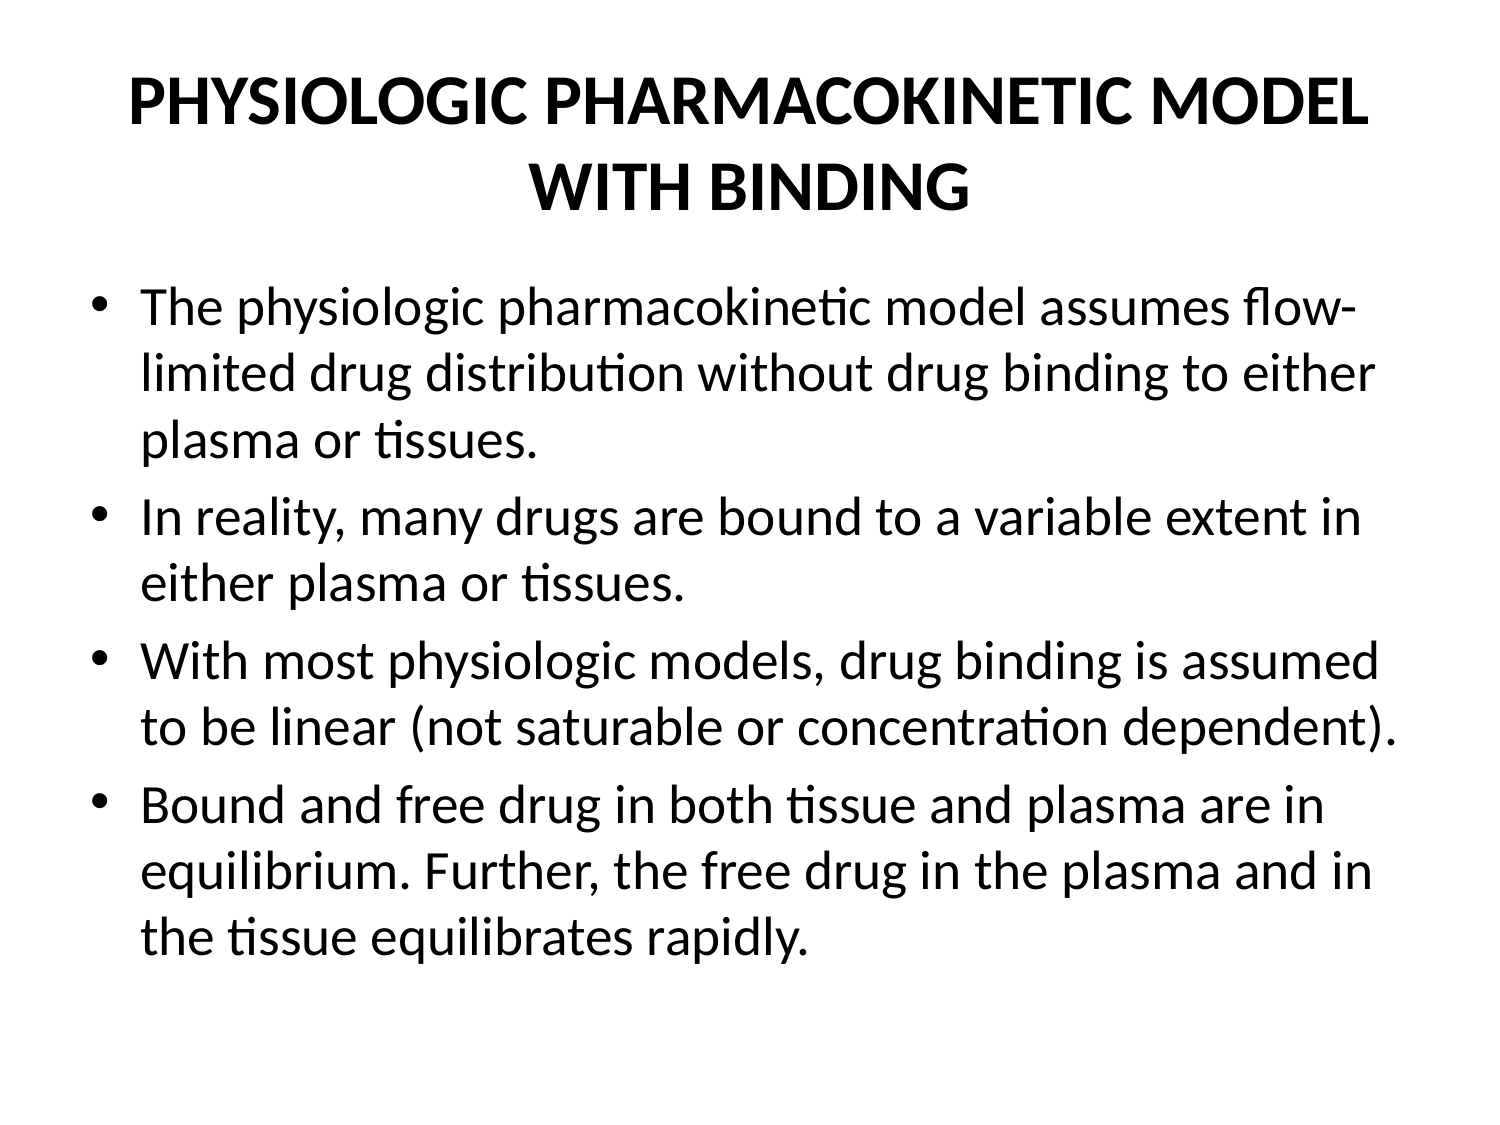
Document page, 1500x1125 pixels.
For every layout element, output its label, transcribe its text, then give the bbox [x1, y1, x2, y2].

list The physiologic pharmacokinetic model assumes flow- limited drug distribution without drug binding to either plasma or tissues. In reality, many drugs are bound to a variable extent in either plasma or tissues. With most physiologic models, drug binding is assumed to be linear (not saturable or concentration dependent). Bound and free drug in both tissue and plasma are in equilibrium. Further, the free drug in the plasma and in the tissue equilibrates rapidly. [75, 262, 1425, 1005]
title PHYSIOLOGIC PHARMACOKINETIC MODEL WITH BINDING [75, 45, 1425, 233]
